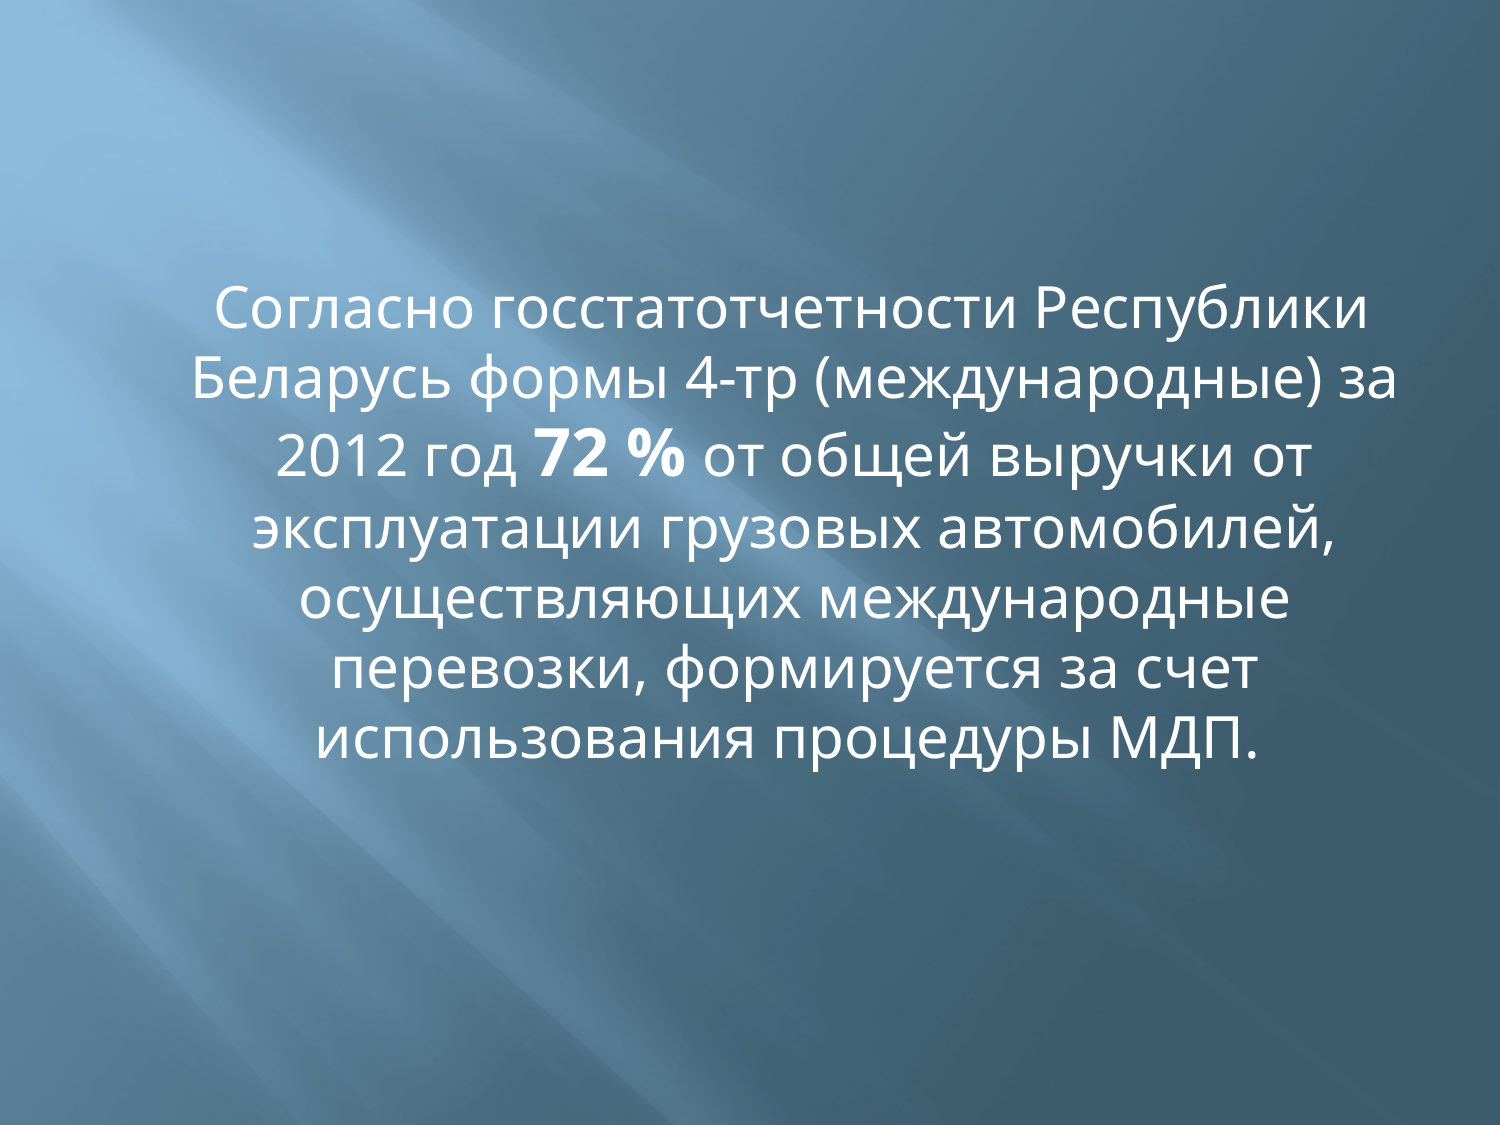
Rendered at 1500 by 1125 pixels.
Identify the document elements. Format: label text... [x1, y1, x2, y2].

list Согласно госстатотчетности Республики Беларусь формы 4-тр (международные) за 2012 год 72 % от общей выручки от эксплуатации грузовых автомобилей, осуществляющих международные перевозки, формируется за счет использования процедуры МДП. [75, 262, 1425, 1035]
